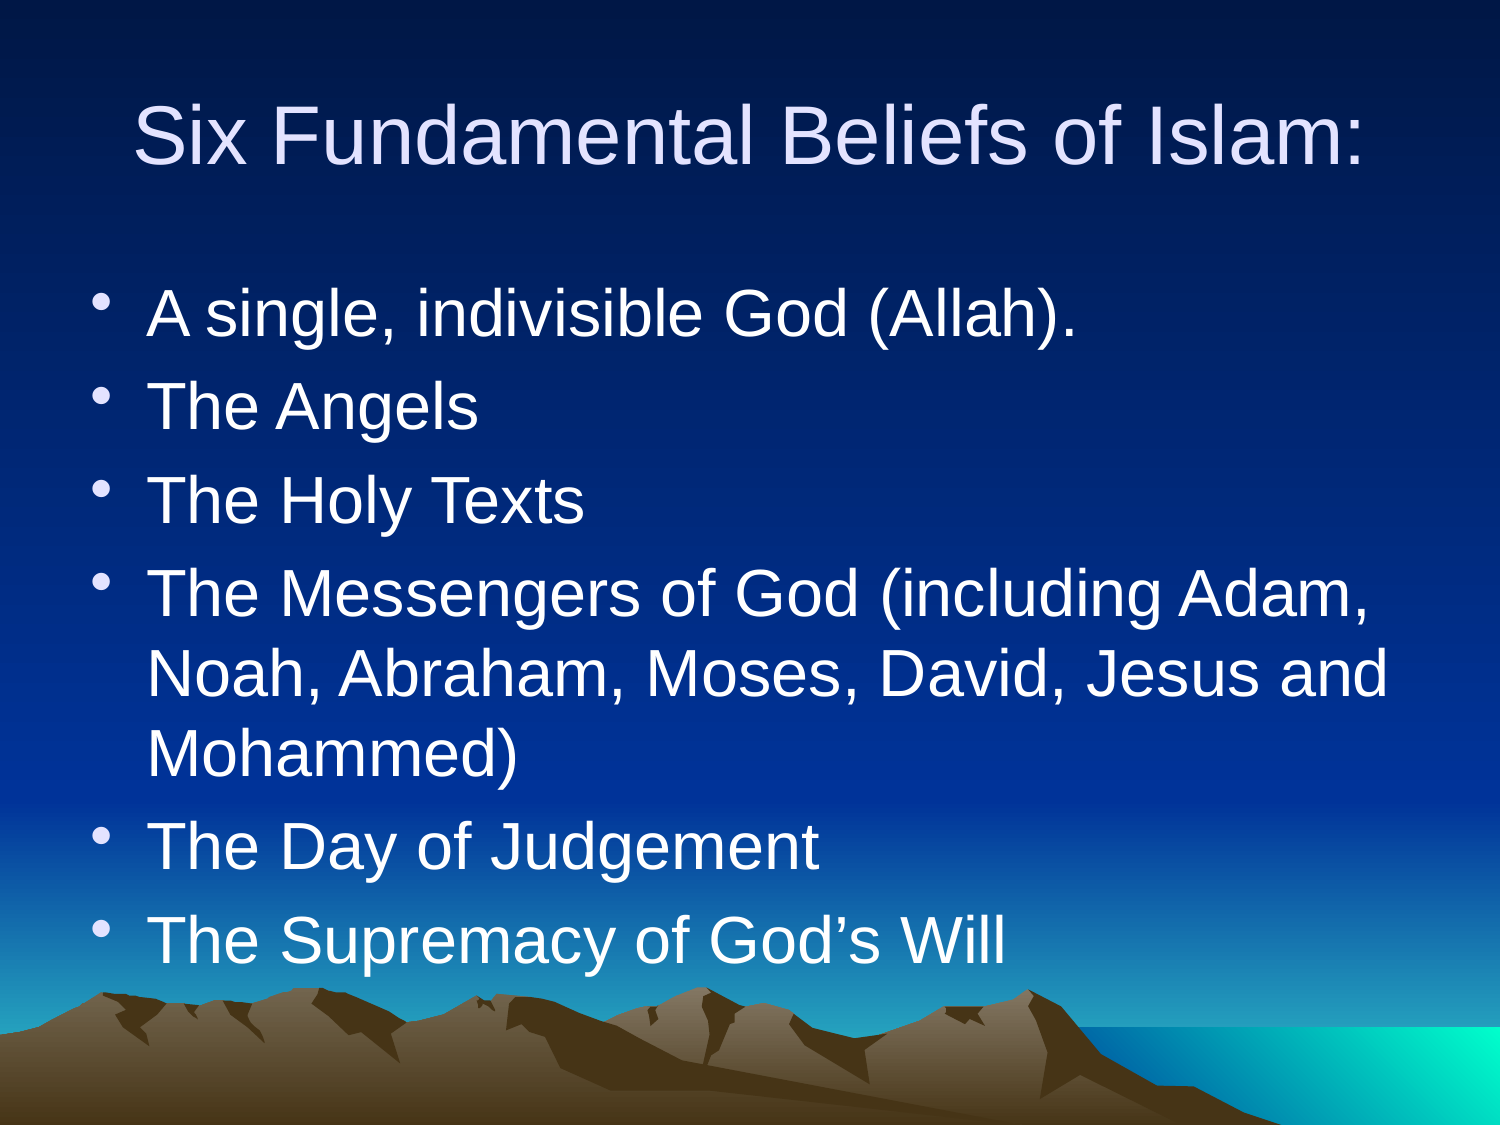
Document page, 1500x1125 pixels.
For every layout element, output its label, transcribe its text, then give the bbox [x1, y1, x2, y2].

title Six Fundamental Beliefs of Islam: [74, 37, 1426, 226]
list A single, indivisible God (Allah). The Angels The Holy Texts The Messengers of God (including Adam, Noah, Abraham, Moses, David, Jesus and Mohammed) The Day of Judgement The Supremacy of God’s Will [74, 262, 1426, 1001]
